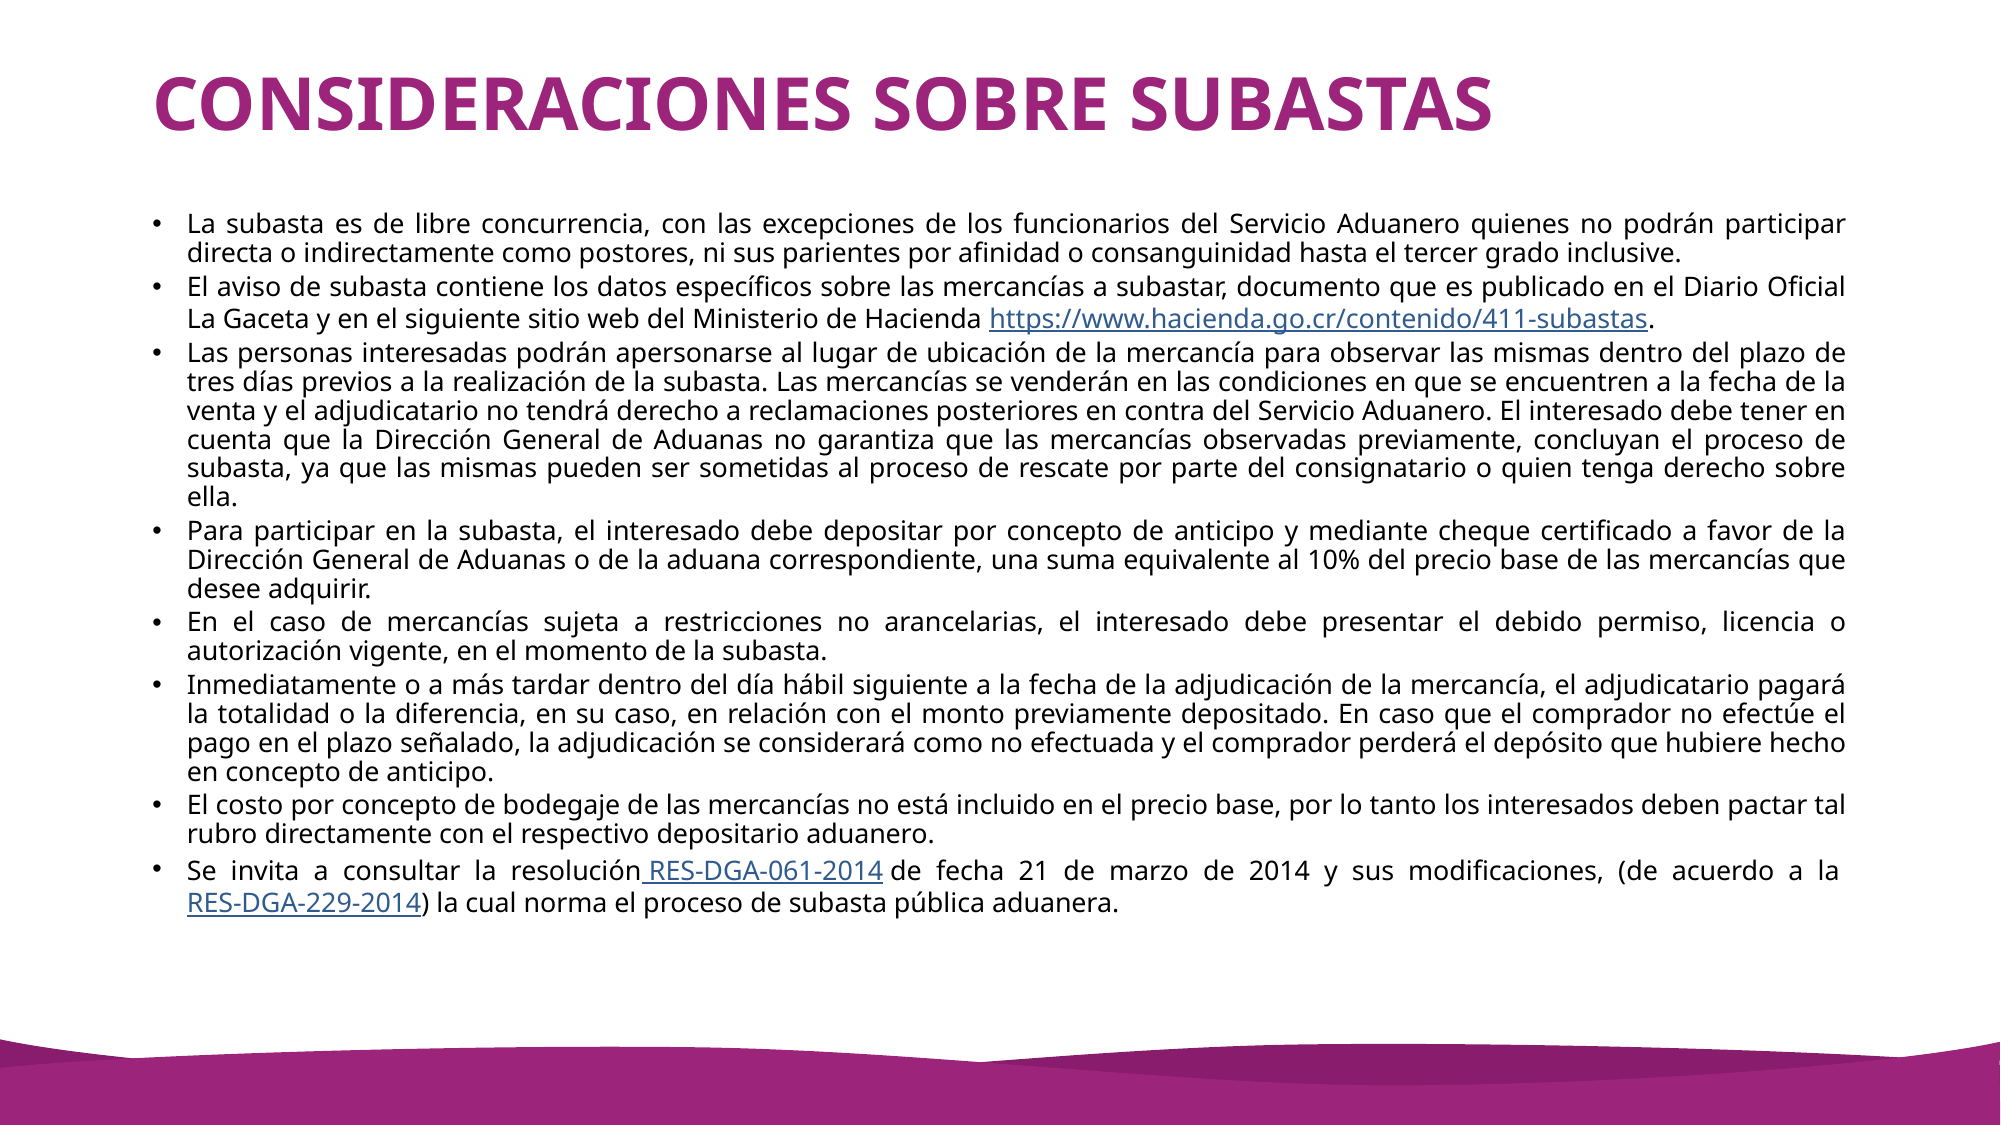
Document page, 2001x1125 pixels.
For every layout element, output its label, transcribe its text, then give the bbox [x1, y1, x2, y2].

list La subasta es de libre concurrencia, con las excepciones de los funcionarios del Servicio Aduanero quienes no podrán participar directa o indirectamente como postores, ni sus parientes por afinidad o consanguinidad hasta el tercer grado inclusive. El aviso de subasta contiene los datos específicos sobre las mercancías a subastar, documento que es publicado en el Diario Oficial La Gaceta y en el siguiente sitio web del Ministerio de Hacienda https://www.hacienda.go.cr/contenido/411-subastas. Las personas interesadas podrán apersonarse al lugar de ubicación de la mercancía para observar las mismas dentro del plazo de tres días previos a la realización de la subasta. Las mercancías se venderán en las condiciones en que se encuentren a la fecha de la venta y el adjudicatario no tendrá derecho a reclamaciones posteriores en contra del Servicio Aduanero. El interesado debe tener en cuenta que la Dirección General de Aduanas no garantiza que las mercancías observadas previamente, concluyan el proceso de subasta, ya que las mismas pueden ser sometidas al proceso de rescate por parte del consignatario o quien tenga derecho sobre ella. Para participar en la subasta, el interesado debe depositar por concepto de anticipo y mediante cheque certificado a favor de la Dirección General de Aduanas o de la aduana correspondiente, una suma equivalente al 10% del precio base de las mercancías que desee adquirir. En el caso de mercancías sujeta a restricciones no arancelarias, el interesado debe presentar el debido permiso, licencia o autorización vigente, en el momento de la subasta. Inmediatamente o a más tardar dentro del día hábil siguiente a la fecha de la adjudicación de la mercancía, el adjudicatario pagará la totalidad o la diferencia, en su caso, en relación con el monto previamente depositado. En caso que el comprador no efectúe el pago en el plazo señalado, la adjudicación se considerará como no efectuada y el comprador perderá el depósito que hubiere hecho en concepto de anticipo. El costo por concepto de bodegaje de las mercancías no está incluido en el precio base, por lo tanto los interesados deben pactar tal rubro directamente con el respectivo depositario aduanero. Se invita a consultar la resolución RES-DGA-061-2014 de fecha 21 de marzo de 2014 y sus modificaciones, (de acuerdo a la RES-DGA-229-2014) la cual norma el proceso de subasta pública aduanera. [137, 183, 1863, 1014]
title CONSIDERACIONES SOBRE SUBASTAS [137, 59, 1863, 155]
